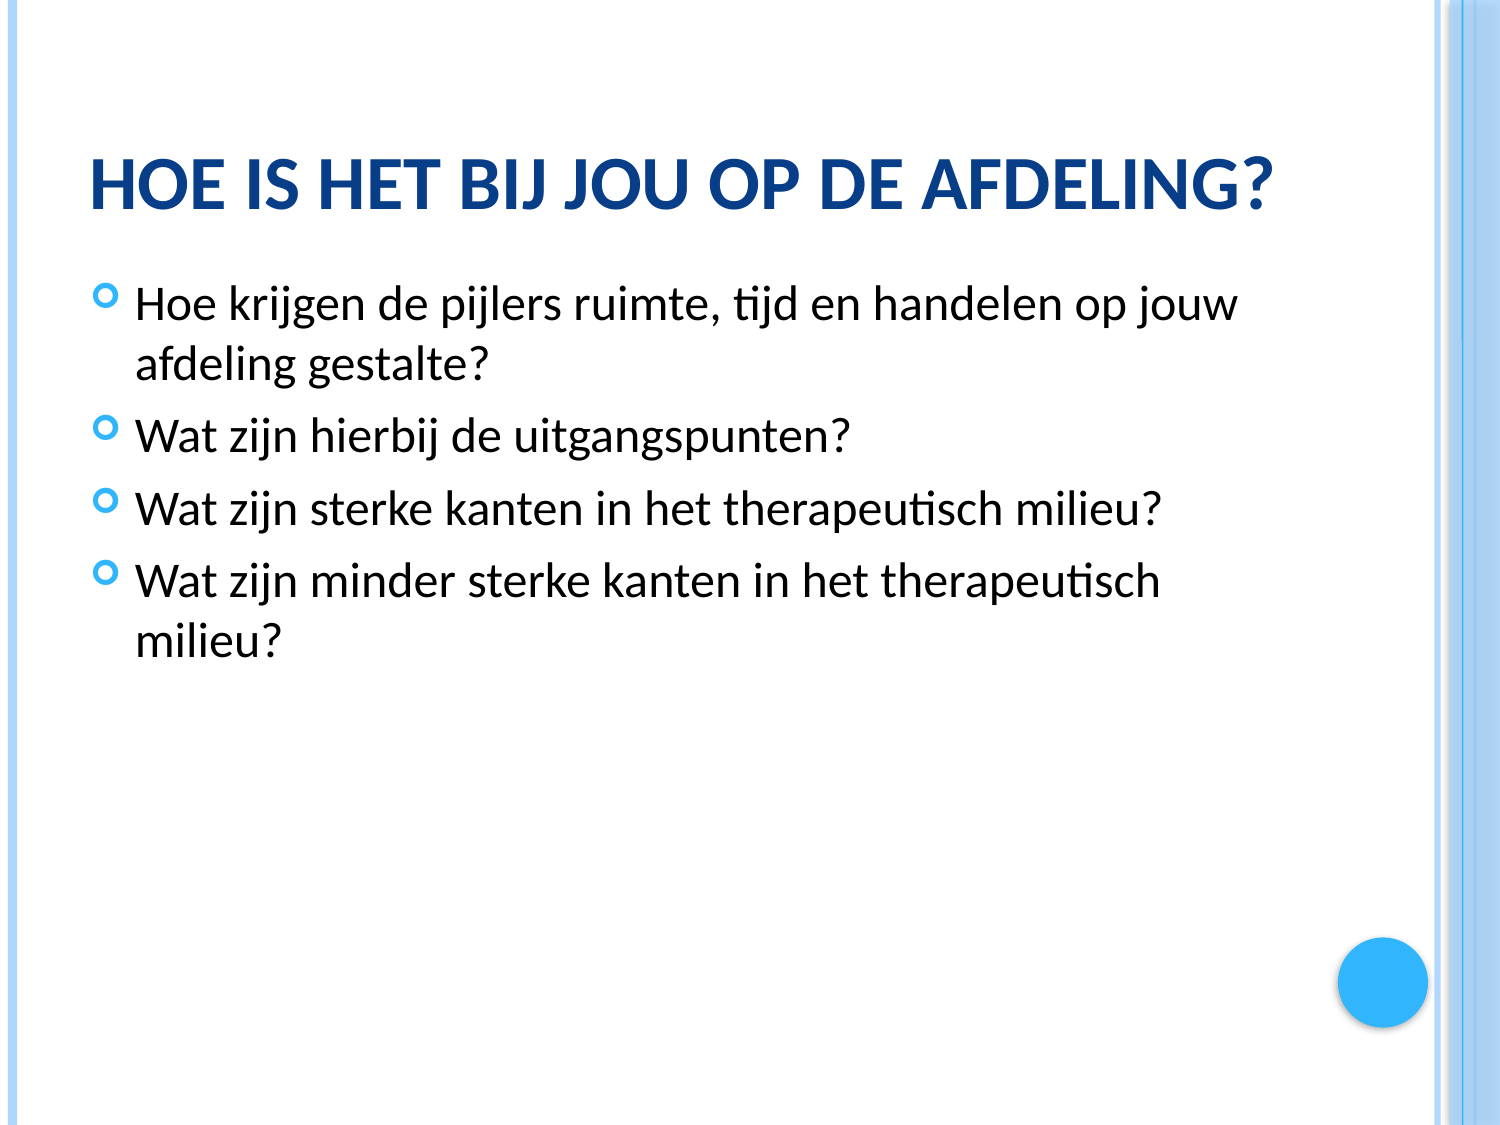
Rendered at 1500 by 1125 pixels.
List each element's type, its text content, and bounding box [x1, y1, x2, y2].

title Hoe is het bij jou op de afdeling? [75, 45, 1300, 233]
list Hoe krijgen de pijlers ruimte, tijd en handelen op jouw afdeling gestalte? Wat zijn hierbij de uitgangspunten? Wat zijn sterke kanten in het therapeutisch milieu? Wat zijn minder sterke kanten in het therapeutisch milieu? [74, 262, 1301, 1063]
